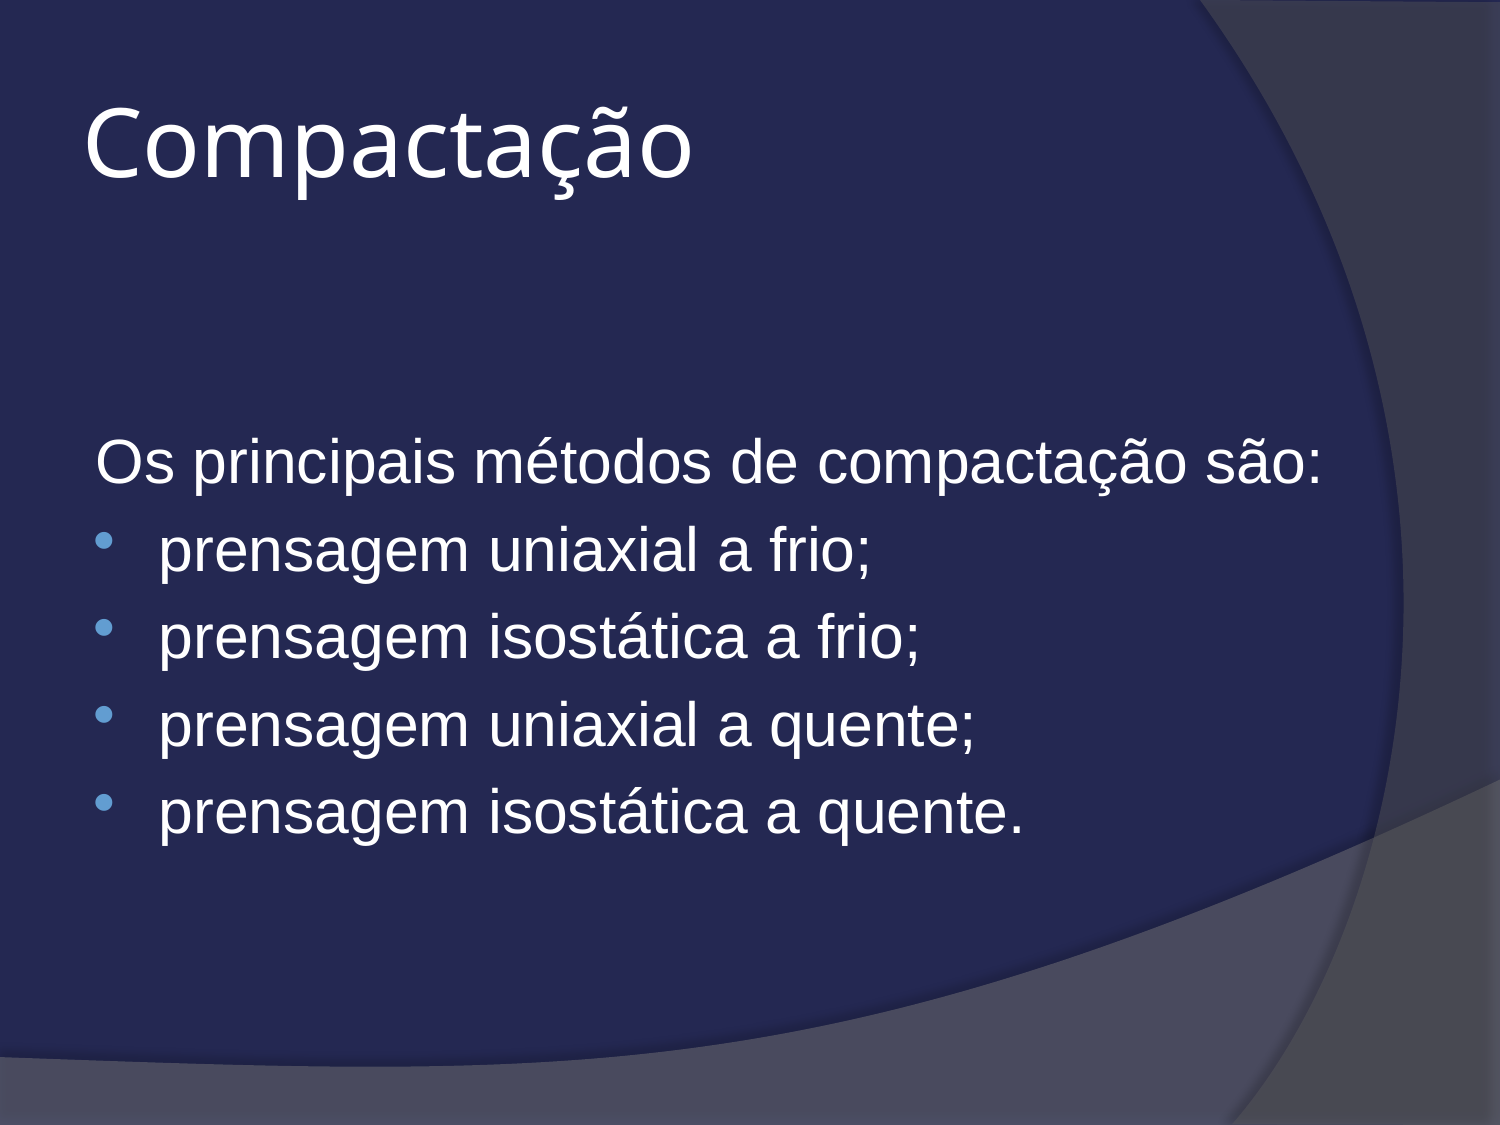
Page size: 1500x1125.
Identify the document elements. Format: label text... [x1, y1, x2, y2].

title Compactação [75, 45, 1300, 233]
list Os principais métodos de compactação são: prensagem uniaxial a frio; prensagem isostática a frio; prensagem uniaxial a quente; prensagem isostática a quente. [75, 262, 1341, 1005]
